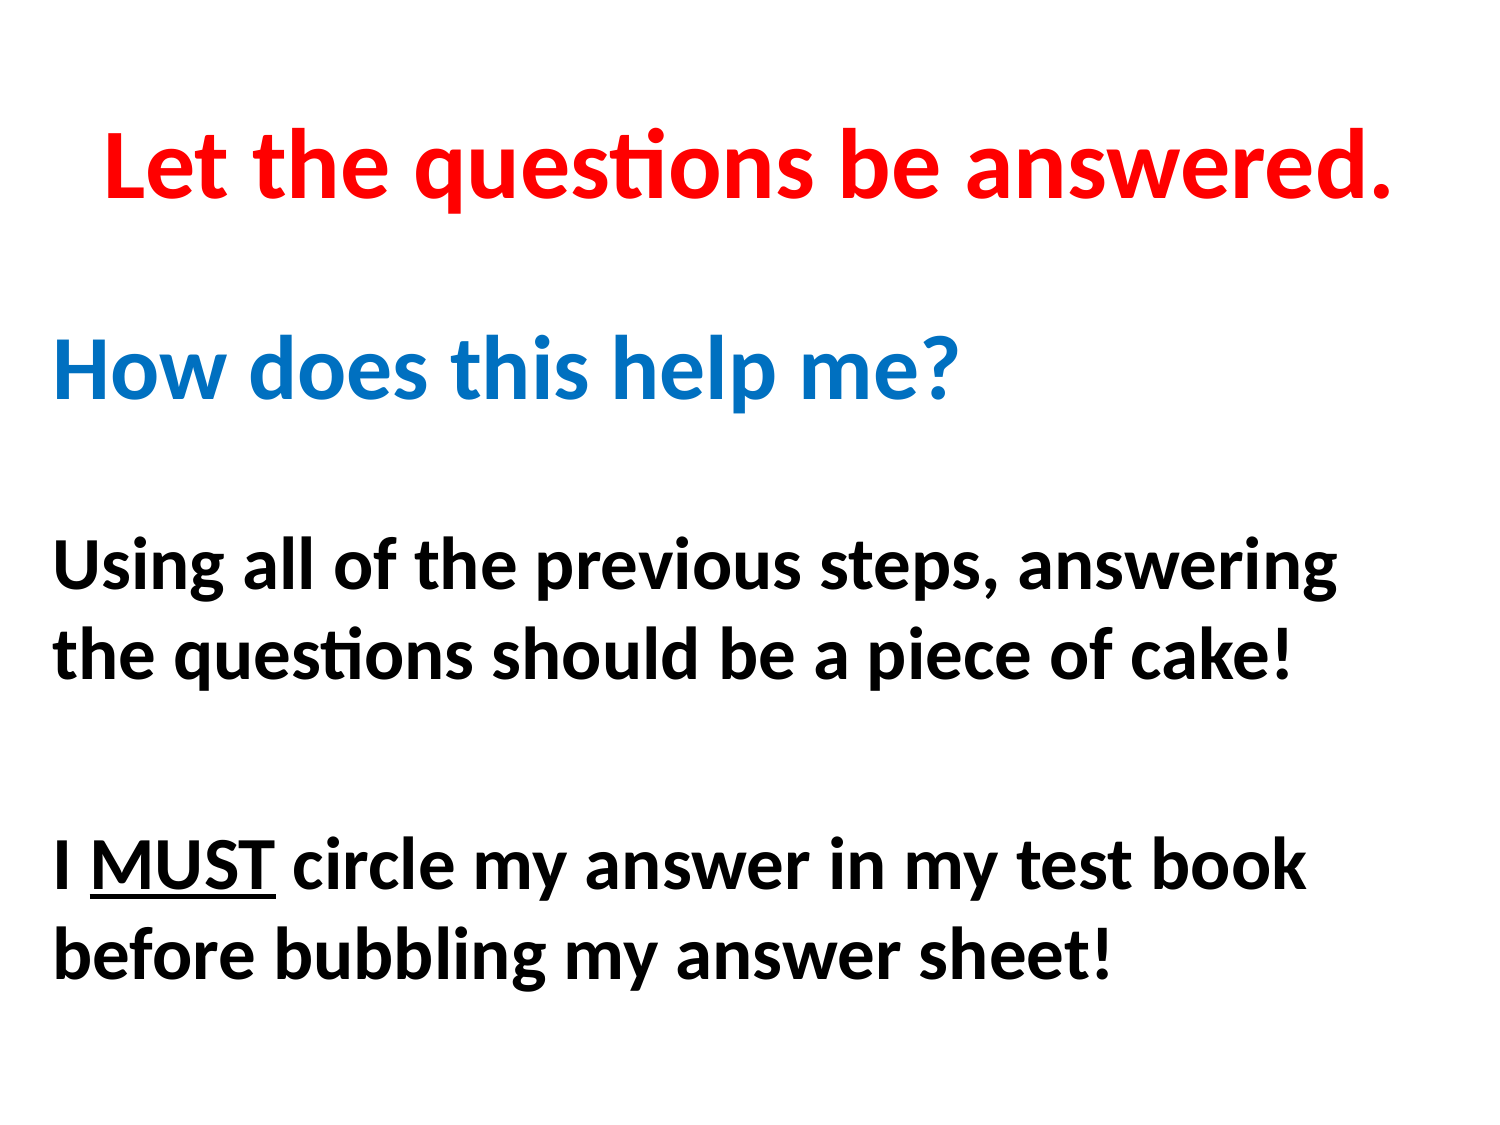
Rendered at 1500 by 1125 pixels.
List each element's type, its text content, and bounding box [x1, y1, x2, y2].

title Let the questions be answered. [0, 37, 1500, 279]
subtitle How does this help me? Using all of the previous steps, answering the questions should be a piece of cake! I MUST circle my answer in my test book before bubbling my answer sheet! [37, 299, 1425, 1125]
